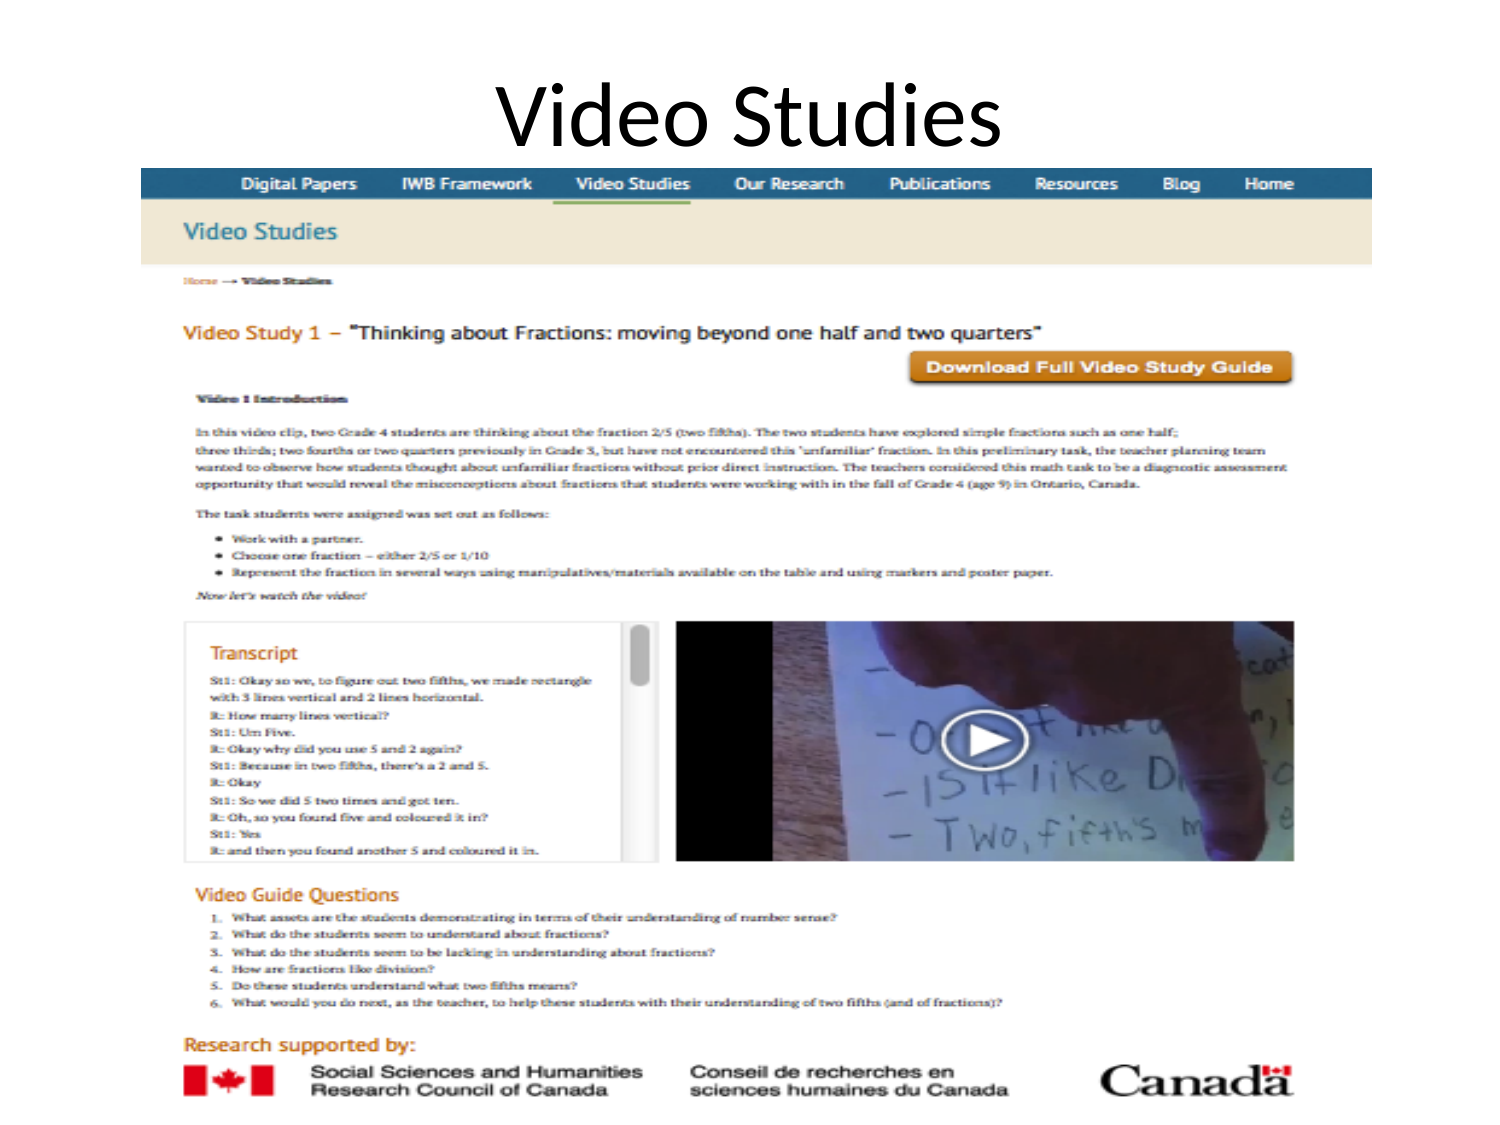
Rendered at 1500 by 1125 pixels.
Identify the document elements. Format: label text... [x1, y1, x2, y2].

picture [141, 168, 1372, 1125]
title Video Studies [75, 16, 1425, 204]
